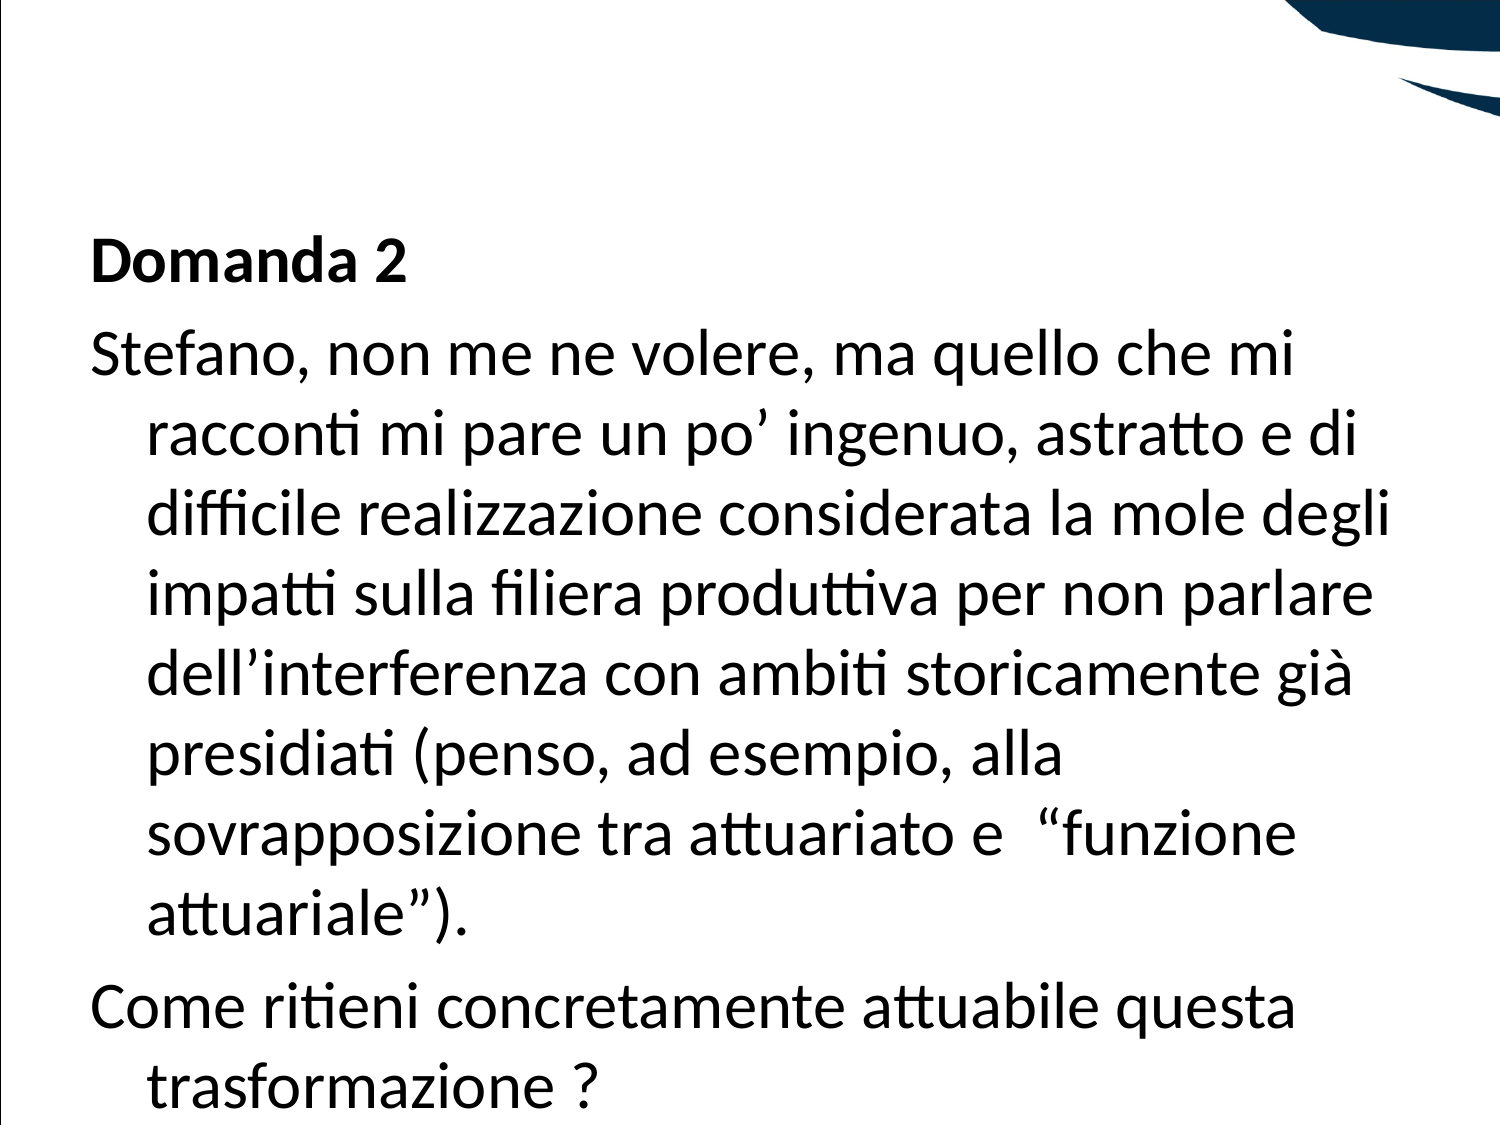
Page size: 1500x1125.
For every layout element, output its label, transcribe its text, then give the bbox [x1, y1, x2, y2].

picture [0, 0, 1500, 1125]
list Domanda 2 Stefano, non me ne volere, ma quello che mi racconti mi pare un po’ ingenuo, astratto e di difficile realizzazione considerata la mole degli impatti sulla filiera produttiva per non parlare dell’interferenza con ambiti storicamente già presidiati (penso, ad esempio, alla sovrapposizione tra attuariato e “funzione attuariale”). Come ritieni concretamente attuabile questa trasformazione ? [74, 207, 1426, 1125]
